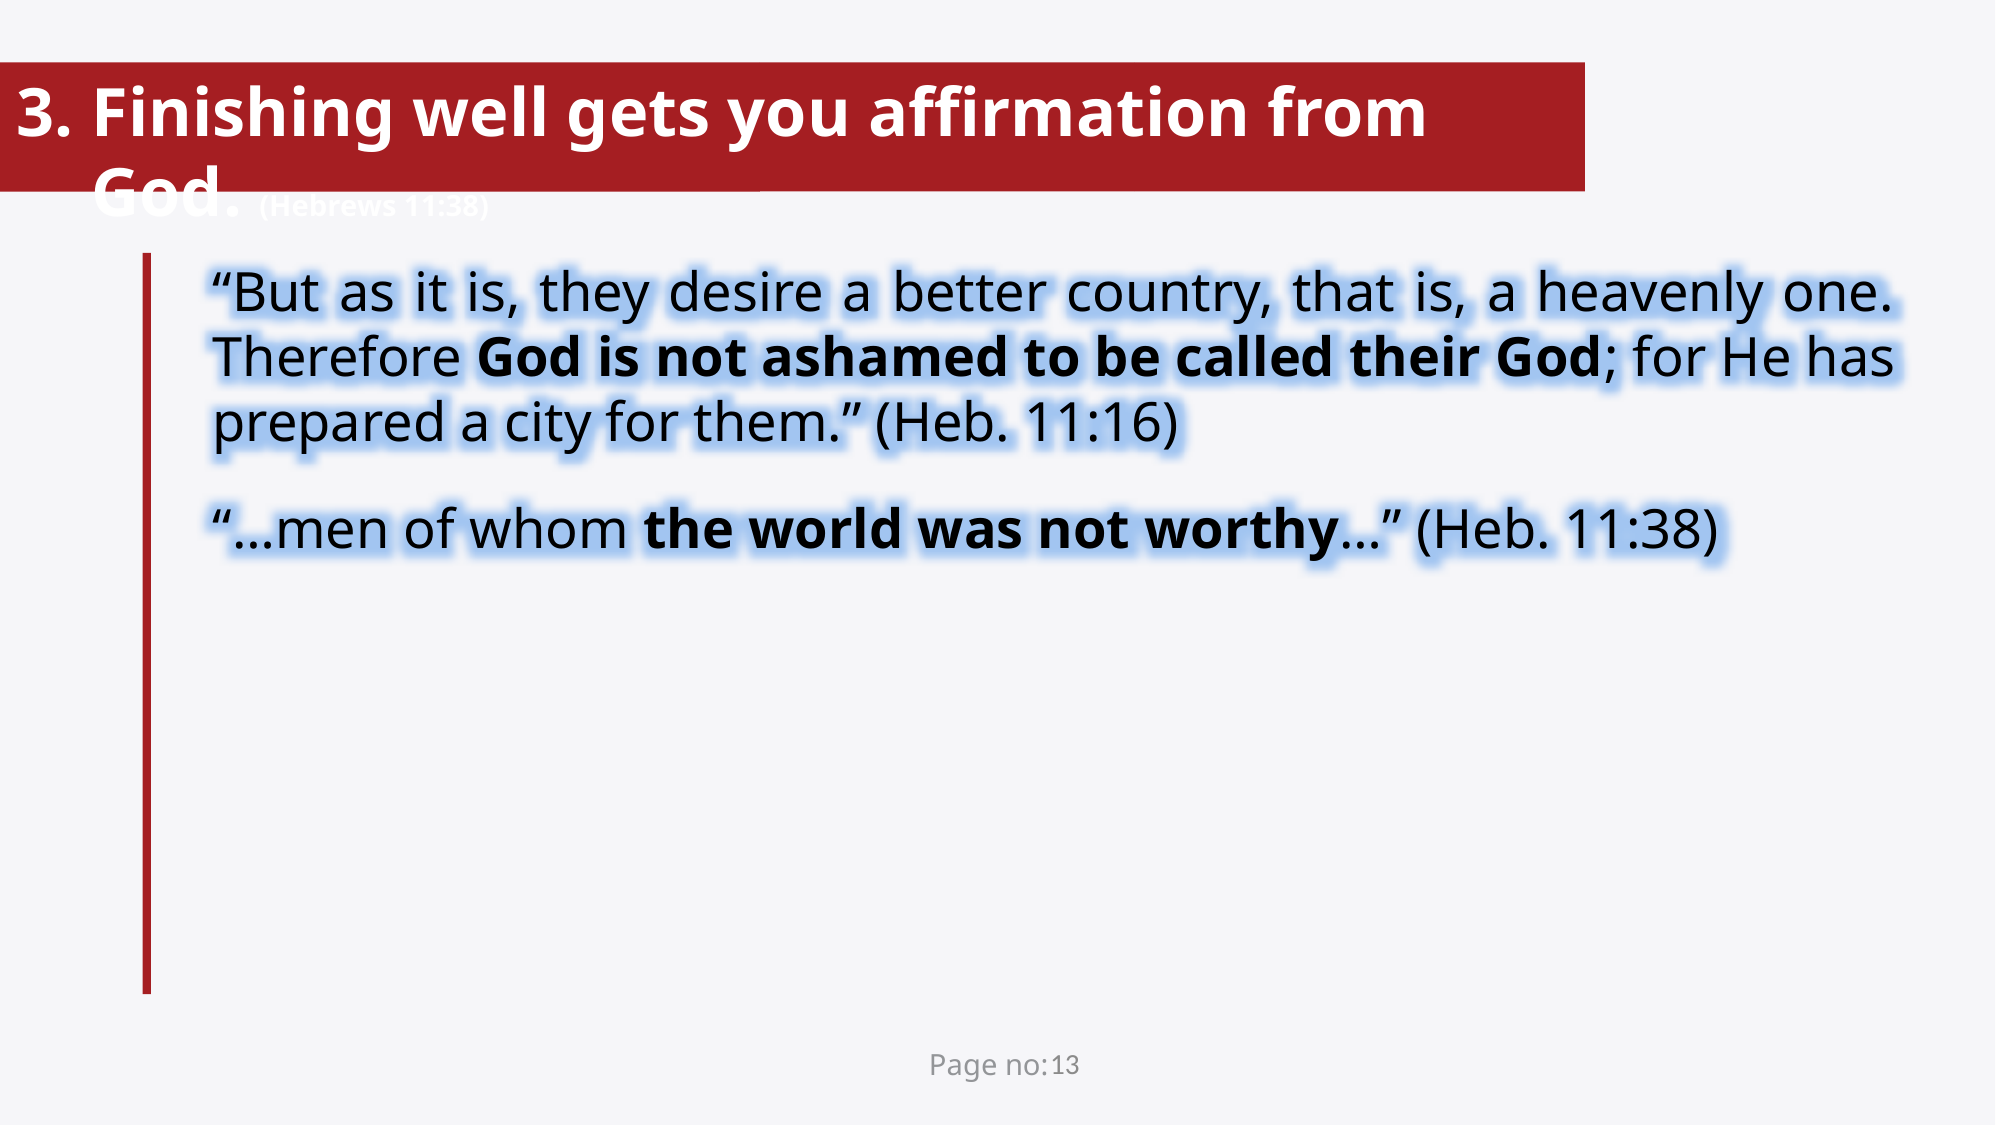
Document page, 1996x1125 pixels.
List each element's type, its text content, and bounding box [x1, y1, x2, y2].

text_box “…men of whom the world was not worthy…” (Heb. 11:38) [198, 487, 1911, 568]
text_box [1, 62, 1586, 194]
text_box “But as it is, they desire a better country, that is, a heavenly one. Therefore God is not ashamed to be called their God; for He has prepared a city for them.” (Heb. 11:16) [198, 249, 1911, 460]
